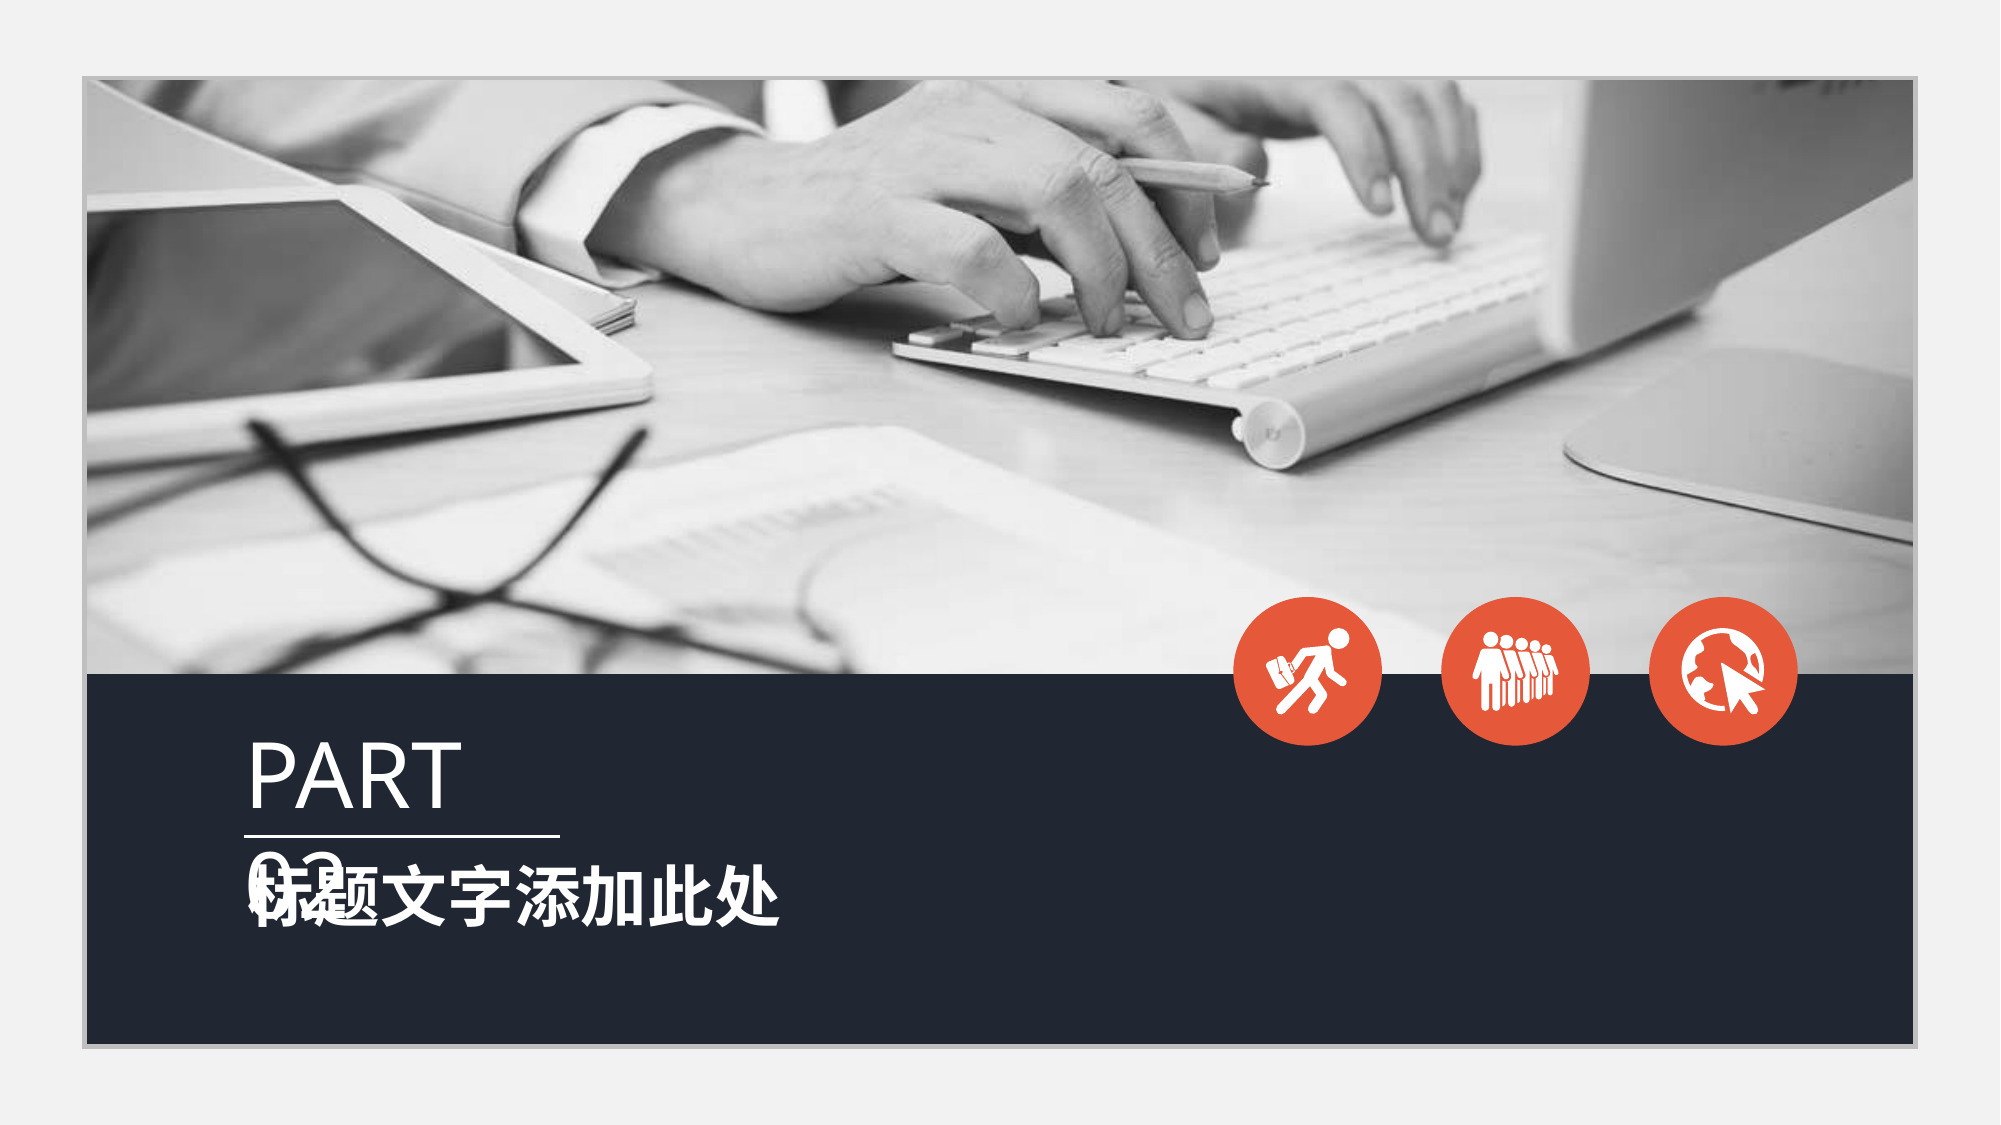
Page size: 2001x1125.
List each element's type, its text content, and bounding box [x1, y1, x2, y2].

picture [83, 77, 1916, 674]
text_box 标题文字添加此处 [232, 847, 796, 942]
text_box PART 02 [229, 709, 575, 945]
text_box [1441, 596, 1590, 746]
text_box [83, 77, 1917, 1048]
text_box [1649, 596, 1798, 746]
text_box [1233, 596, 1382, 746]
